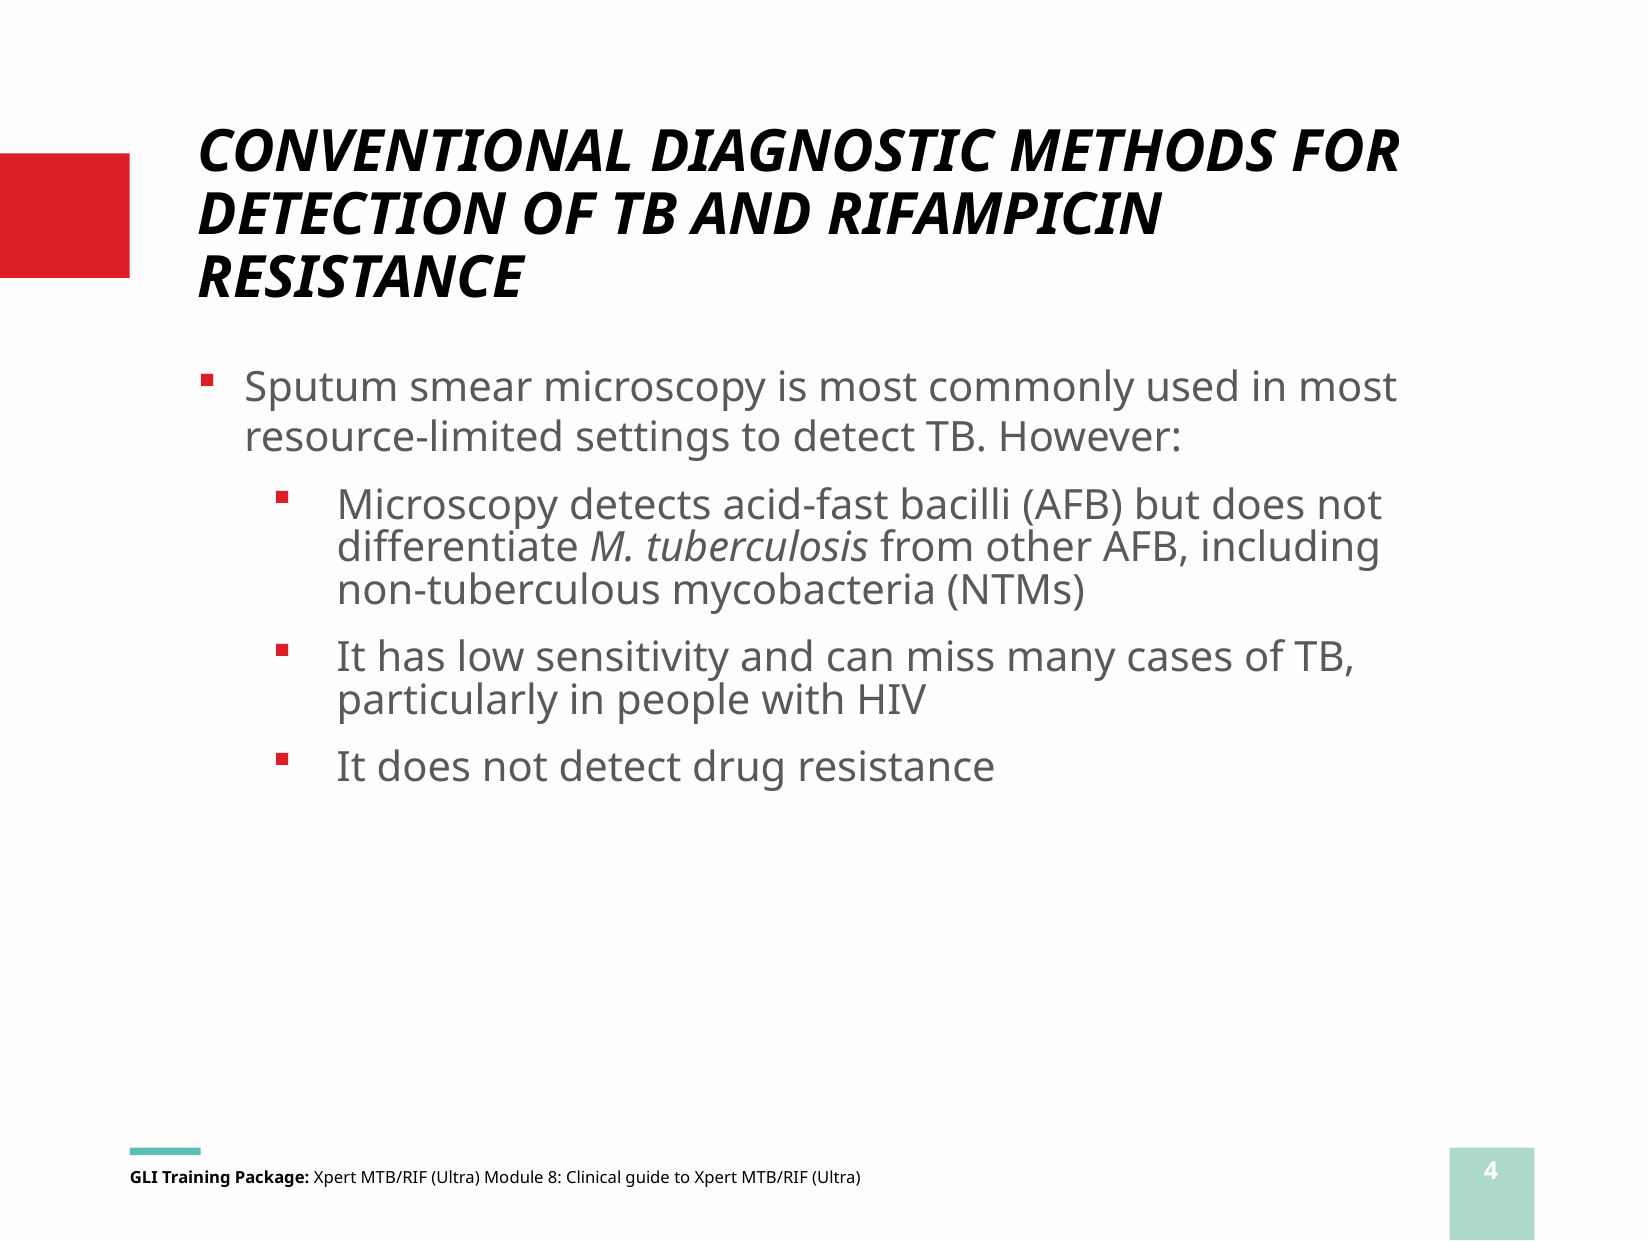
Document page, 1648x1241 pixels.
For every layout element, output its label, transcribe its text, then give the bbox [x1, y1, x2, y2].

list Sputum smear microscopy is most commonly used in most resource-limited settings to detect TB. However: Microscopy detects acid-fast bacilli (AFB) but does not differentiate M. tuberculosis from other AFB, including non-tuberculous mycobacteria (NTMs) It has low sensitivity and can miss many cases of TB, particularly in people with HIV It does not detect drug resistance [197, 360, 1450, 1117]
title CONVENTIONAL DIAGNOSTIC METHODS FOR DETECTION OF TB AND RIFAMPICIN RESISTANCE [197, 153, 1450, 278]
